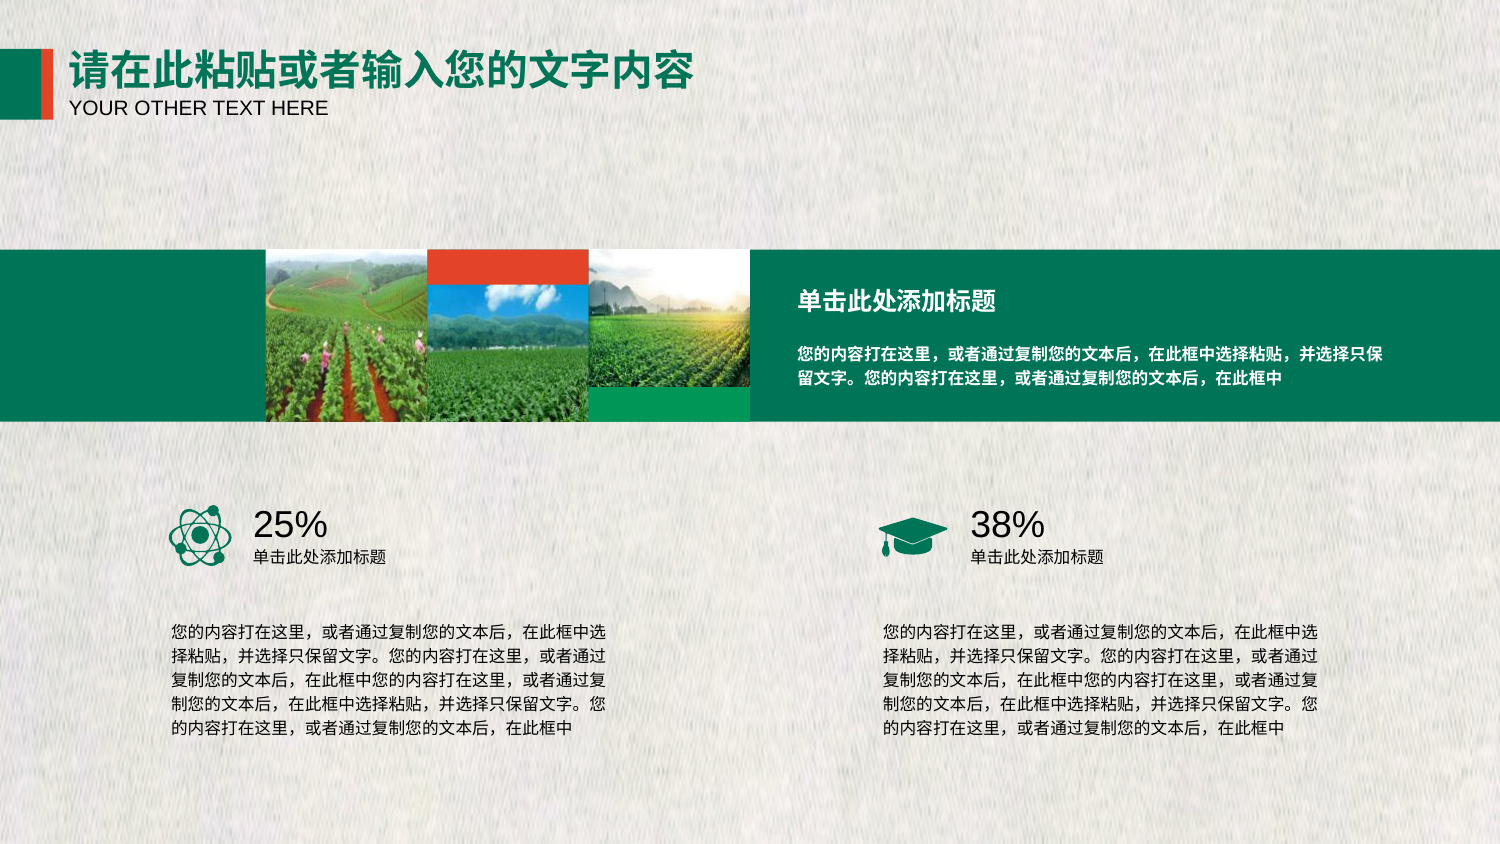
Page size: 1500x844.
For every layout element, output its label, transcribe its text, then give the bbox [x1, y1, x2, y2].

text_box 您的内容打在这里，或者通过复制您的文本后，在此框中选择粘贴，并选择只保留文字。您的内容打在这里，或者通过复制您的文本后，在此框中您的内容打在这里，或者通过复制您的文本后，在此框中选择粘贴，并选择只保留文字。您的内容打在这里，或者通过复制您的文本后，在此框中 [882, 617, 1320, 738]
text_box [0, 249, 265, 422]
text_box 单击此处添加标题 您的内容打在这里，或者通过复制您的文本后，在此框中选择粘贴，并选择只保留文字。您的内容打在这里，或者通过复制您的文本后，在此框中 [797, 279, 1393, 388]
text_box [878, 517, 948, 558]
text_box 25% [238, 492, 343, 539]
text_box 请在此粘贴或者输入您的文字内容 [54, 36, 711, 102]
text_box [427, 285, 588, 422]
text_box [427, 249, 588, 285]
picture [0, 422, 1500, 844]
text_box [265, 249, 427, 422]
text_box [750, 249, 1500, 422]
picture [0, 0, 1500, 249]
text_box 您的内容打在这里，或者通过复制您的文本后，在此框中选择粘贴，并选择只保留文字。您的内容打在这里，或者通过复制您的文本后，在此框中您的内容打在这里，或者通过复制您的文本后，在此框中选择粘贴，并选择只保留文字。您的内容打在这里，或者通过复制您的文本后，在此框中 [171, 617, 608, 738]
text_box [588, 387, 750, 422]
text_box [0, 48, 54, 120]
text_box 单击此处添加标题 [237, 539, 402, 574]
text_box YOUR OTHER TEXT HERE [54, 86, 344, 127]
text_box 单击此处添加标题 [955, 539, 1119, 574]
text_box [168, 505, 232, 567]
text_box 38% [955, 492, 1061, 539]
text_box [588, 249, 750, 387]
